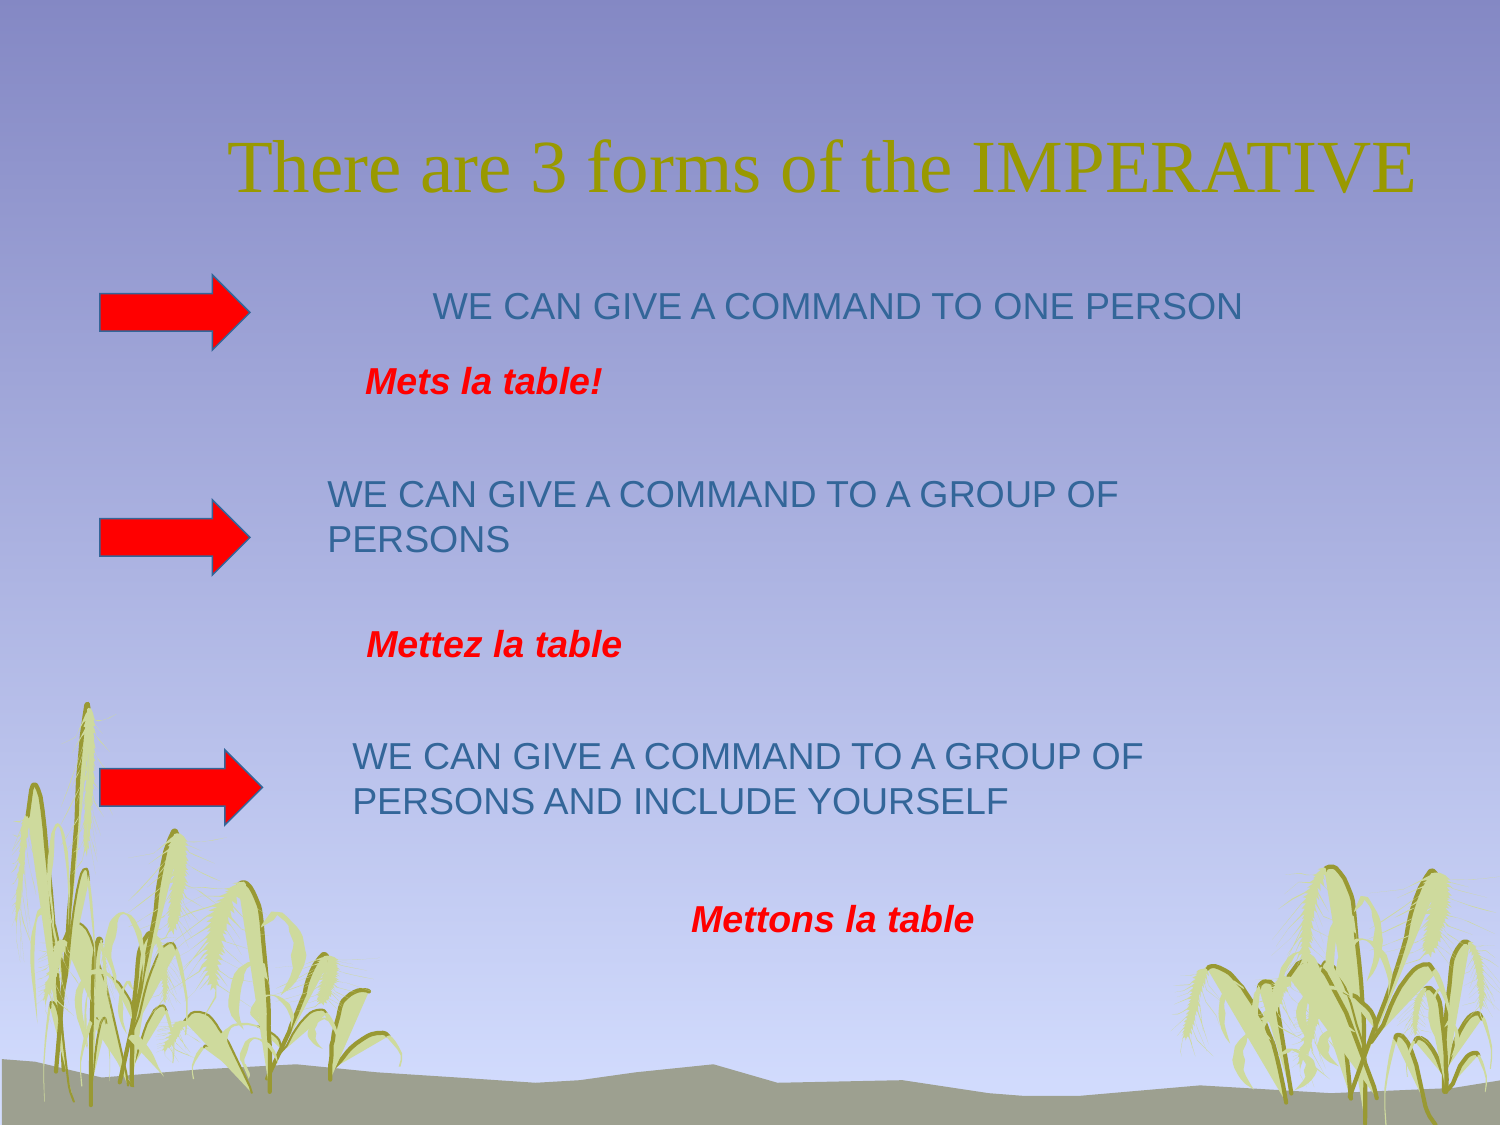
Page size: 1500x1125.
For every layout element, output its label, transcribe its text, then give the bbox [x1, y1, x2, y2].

text_box Mettez la table [351, 612, 638, 673]
text_box Mets la table! [350, 349, 629, 410]
text_box WE CAN GIVE A COMMAND TO ONE PERSON [417, 274, 1270, 335]
text_box There are 3 forms of the IMPERATIVE [87, 110, 1488, 300]
text_box WE CAN GIVE A COMMAND TO A GROUP OF PERSONS AND INCLUDE YOURSELF [337, 724, 1313, 830]
text_box WE CAN GIVE A COMMAND TO A GROUP OF PERSONS [312, 462, 1288, 568]
text_box Mettons la table [676, 887, 1001, 948]
text_box [99, 749, 263, 825]
text_box [99, 274, 250, 350]
text_box [99, 499, 250, 575]
